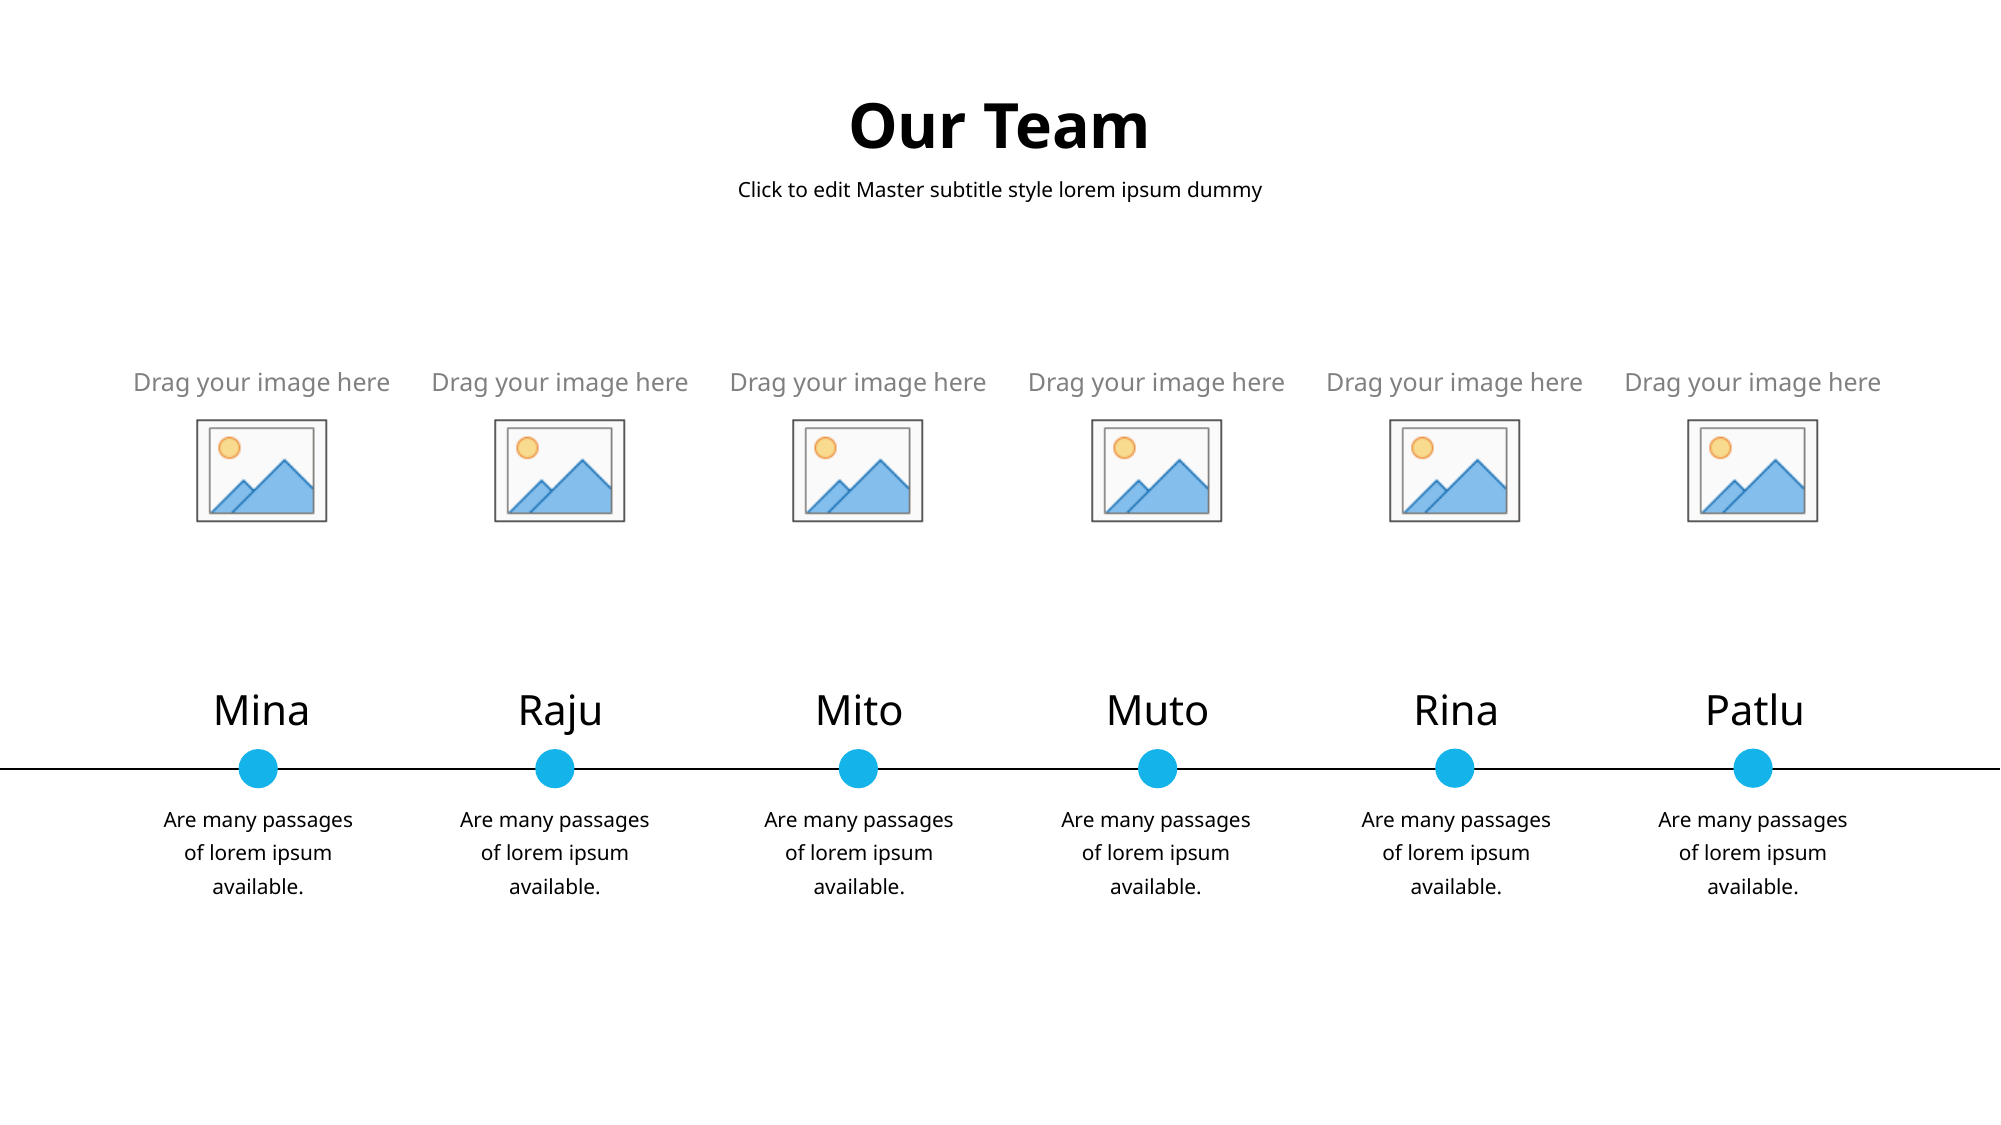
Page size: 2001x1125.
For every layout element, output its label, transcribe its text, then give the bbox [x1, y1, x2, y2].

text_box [1033, 769, 1283, 905]
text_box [1630, 675, 1880, 768]
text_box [436, 675, 685, 768]
subtitle Click to edit Master subtitle style lorem ipsum dummy [137, 179, 1863, 204]
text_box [1331, 675, 1581, 768]
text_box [1630, 769, 1880, 905]
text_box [1033, 675, 1283, 768]
picture [729, 359, 988, 583]
picture [1624, 359, 1882, 583]
picture [1027, 359, 1286, 583]
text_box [137, 675, 387, 768]
title Our Team [137, 78, 1863, 179]
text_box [734, 675, 984, 768]
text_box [1331, 769, 1581, 905]
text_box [734, 769, 984, 905]
picture [431, 359, 689, 583]
picture [133, 359, 391, 583]
picture [1326, 359, 1584, 583]
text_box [137, 769, 387, 905]
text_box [436, 769, 685, 905]
